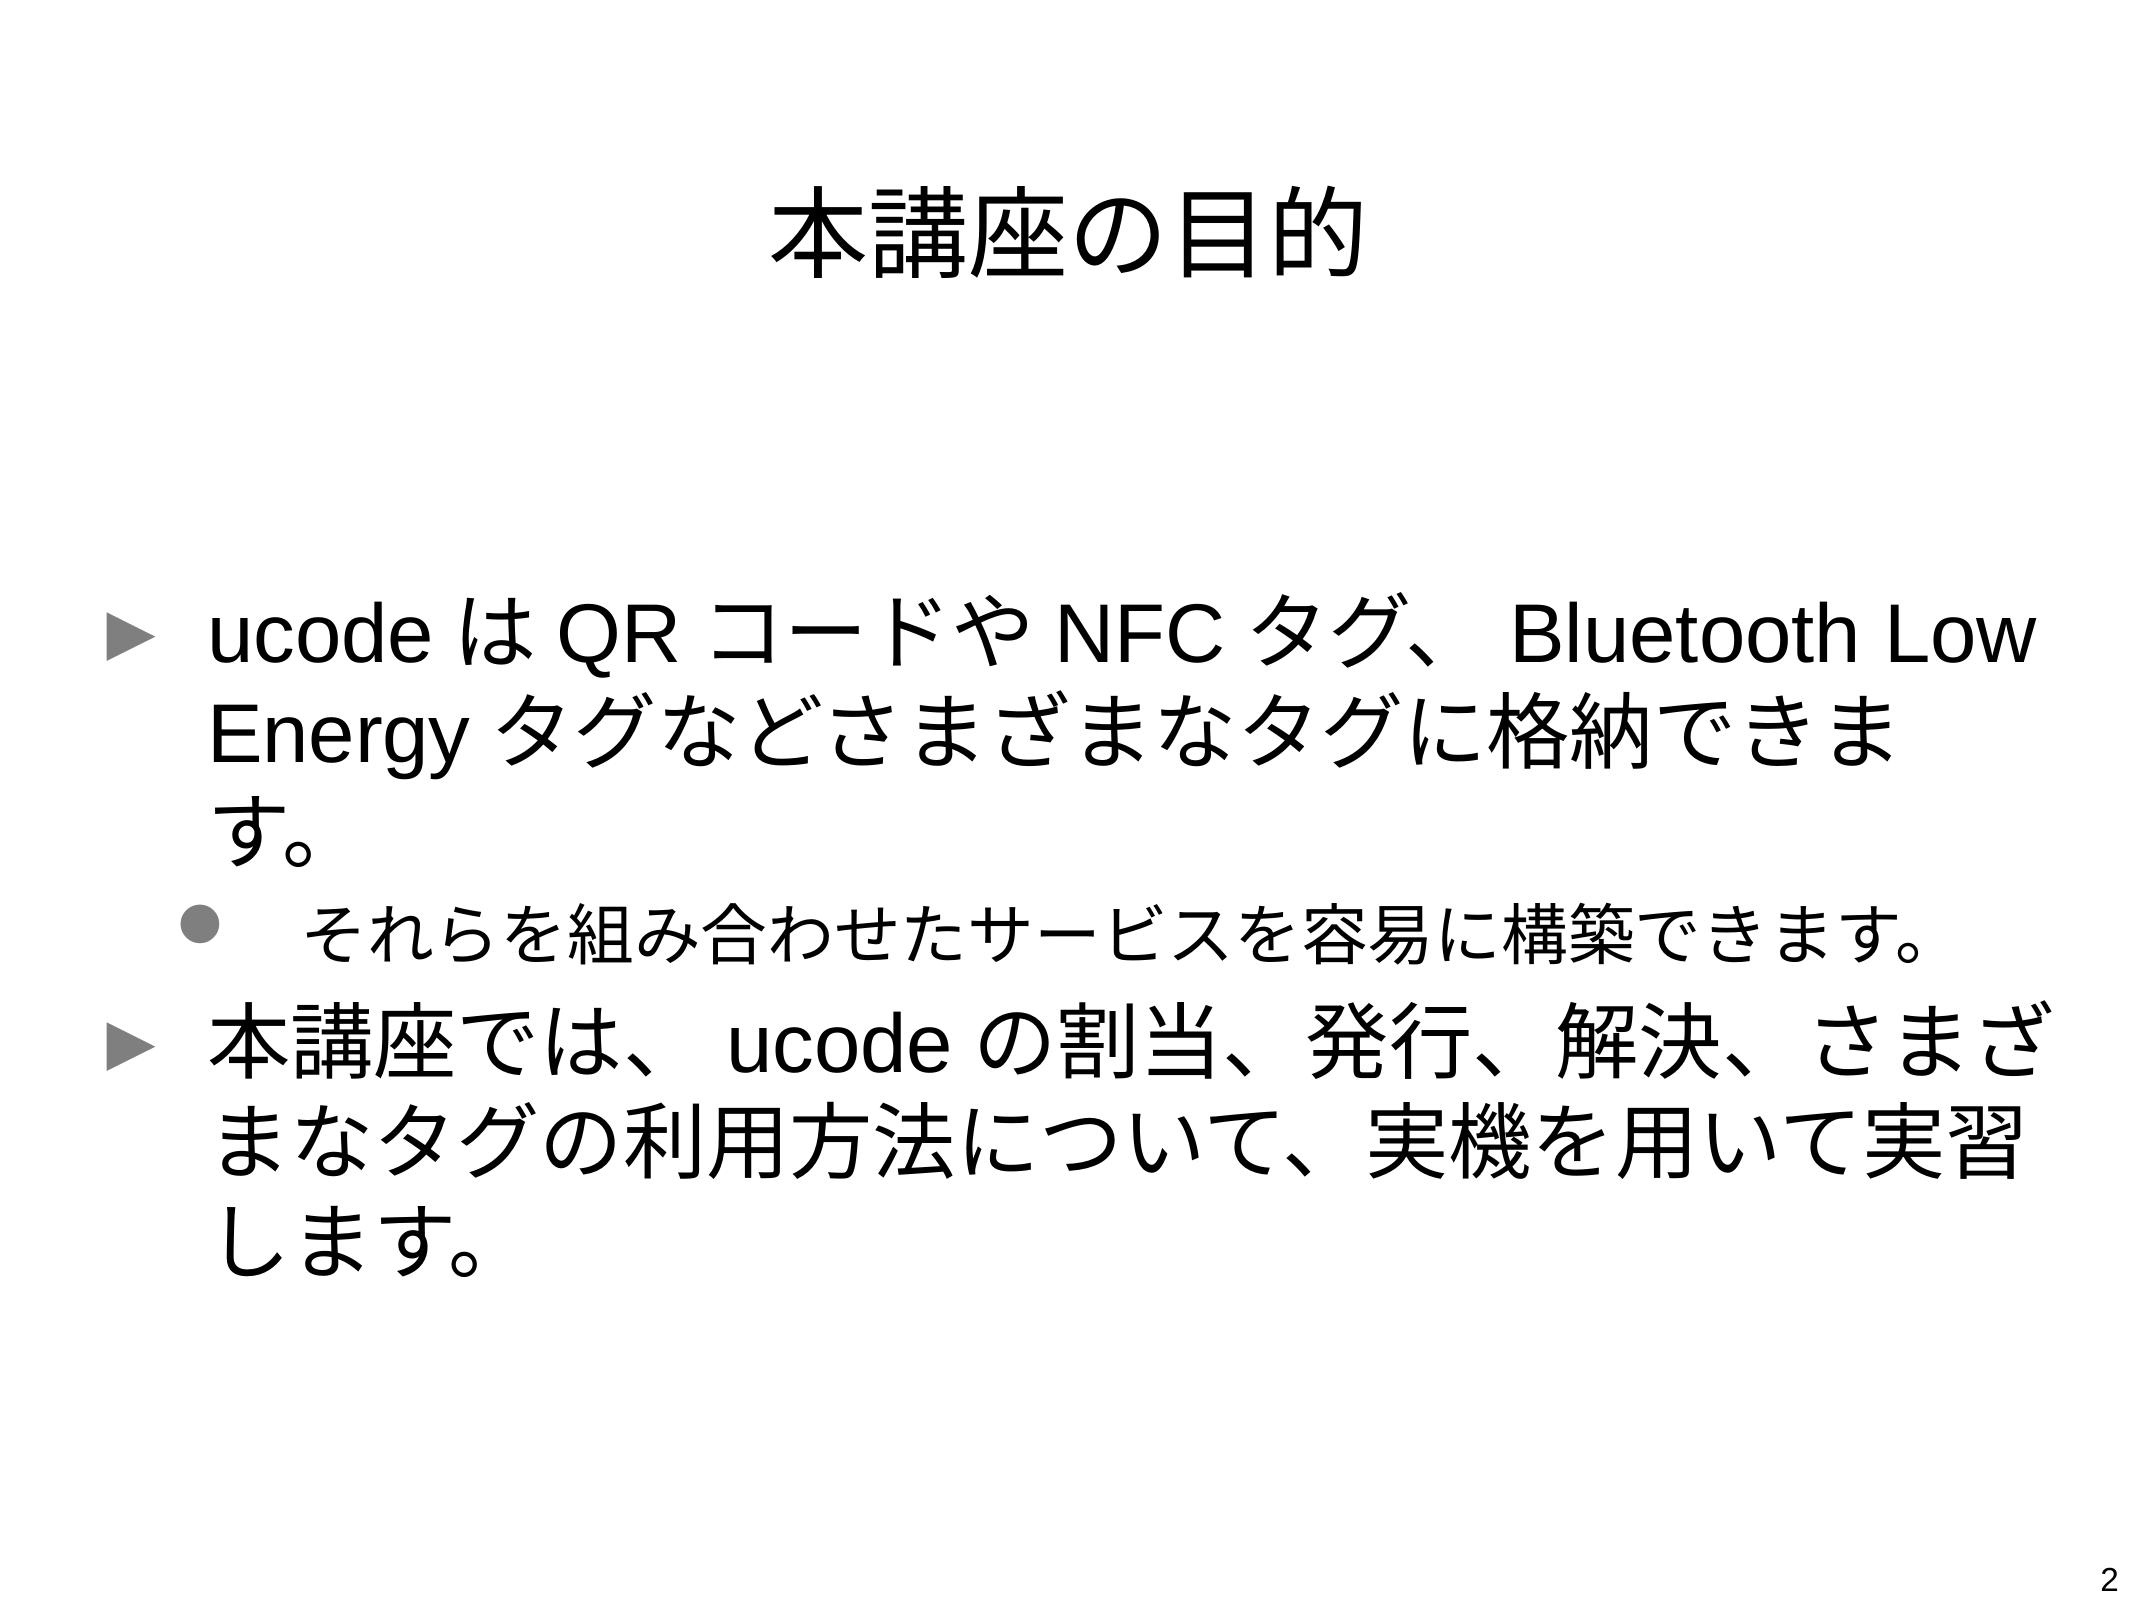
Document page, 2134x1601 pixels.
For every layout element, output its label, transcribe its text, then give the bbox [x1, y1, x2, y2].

title 本講座の目的 [62, 107, 2075, 351]
list ucodeはQRコードやNFCタグ、Bluetooth Low Energyタグなどさまざまなタグに格納できます。 それらを組み合わせたサービスを容易に構築できます。 本講座では、ucodeの割当、発行、解決、さまざまなタグの利用方法について、実機を用いて実習します。 [62, 351, 2075, 1518]
slide_number 2 [1635, 1549, 2134, 1601]
